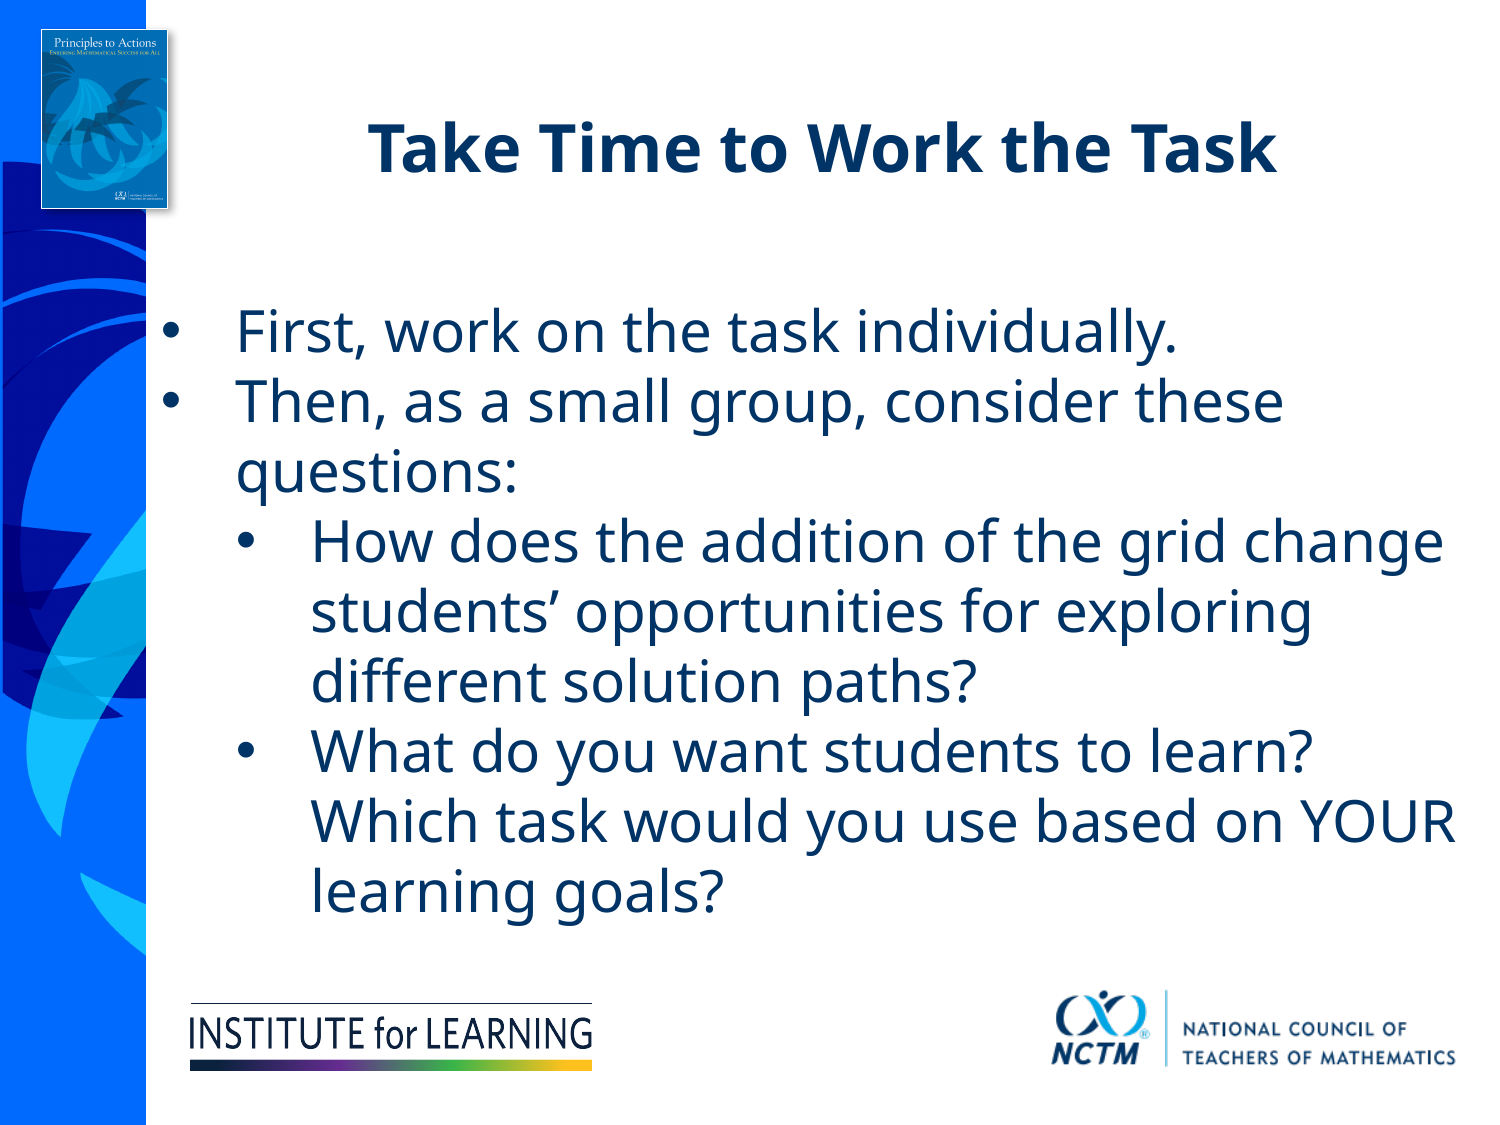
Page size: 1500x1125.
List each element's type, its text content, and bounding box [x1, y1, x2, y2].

picture [1034, 969, 1474, 1085]
text_box First, work on the task individually. Then, as a small group, consider these questions: How does the addition of the grid change students’ opportunities for exploring different solution paths? What do you want students to learn? Which task would you use based on YOUR learning goals? [151, 287, 1474, 975]
picture [0, 0, 168, 1125]
text_box Take Time to Work the Task [151, 52, 1500, 240]
picture [190, 1003, 592, 1072]
